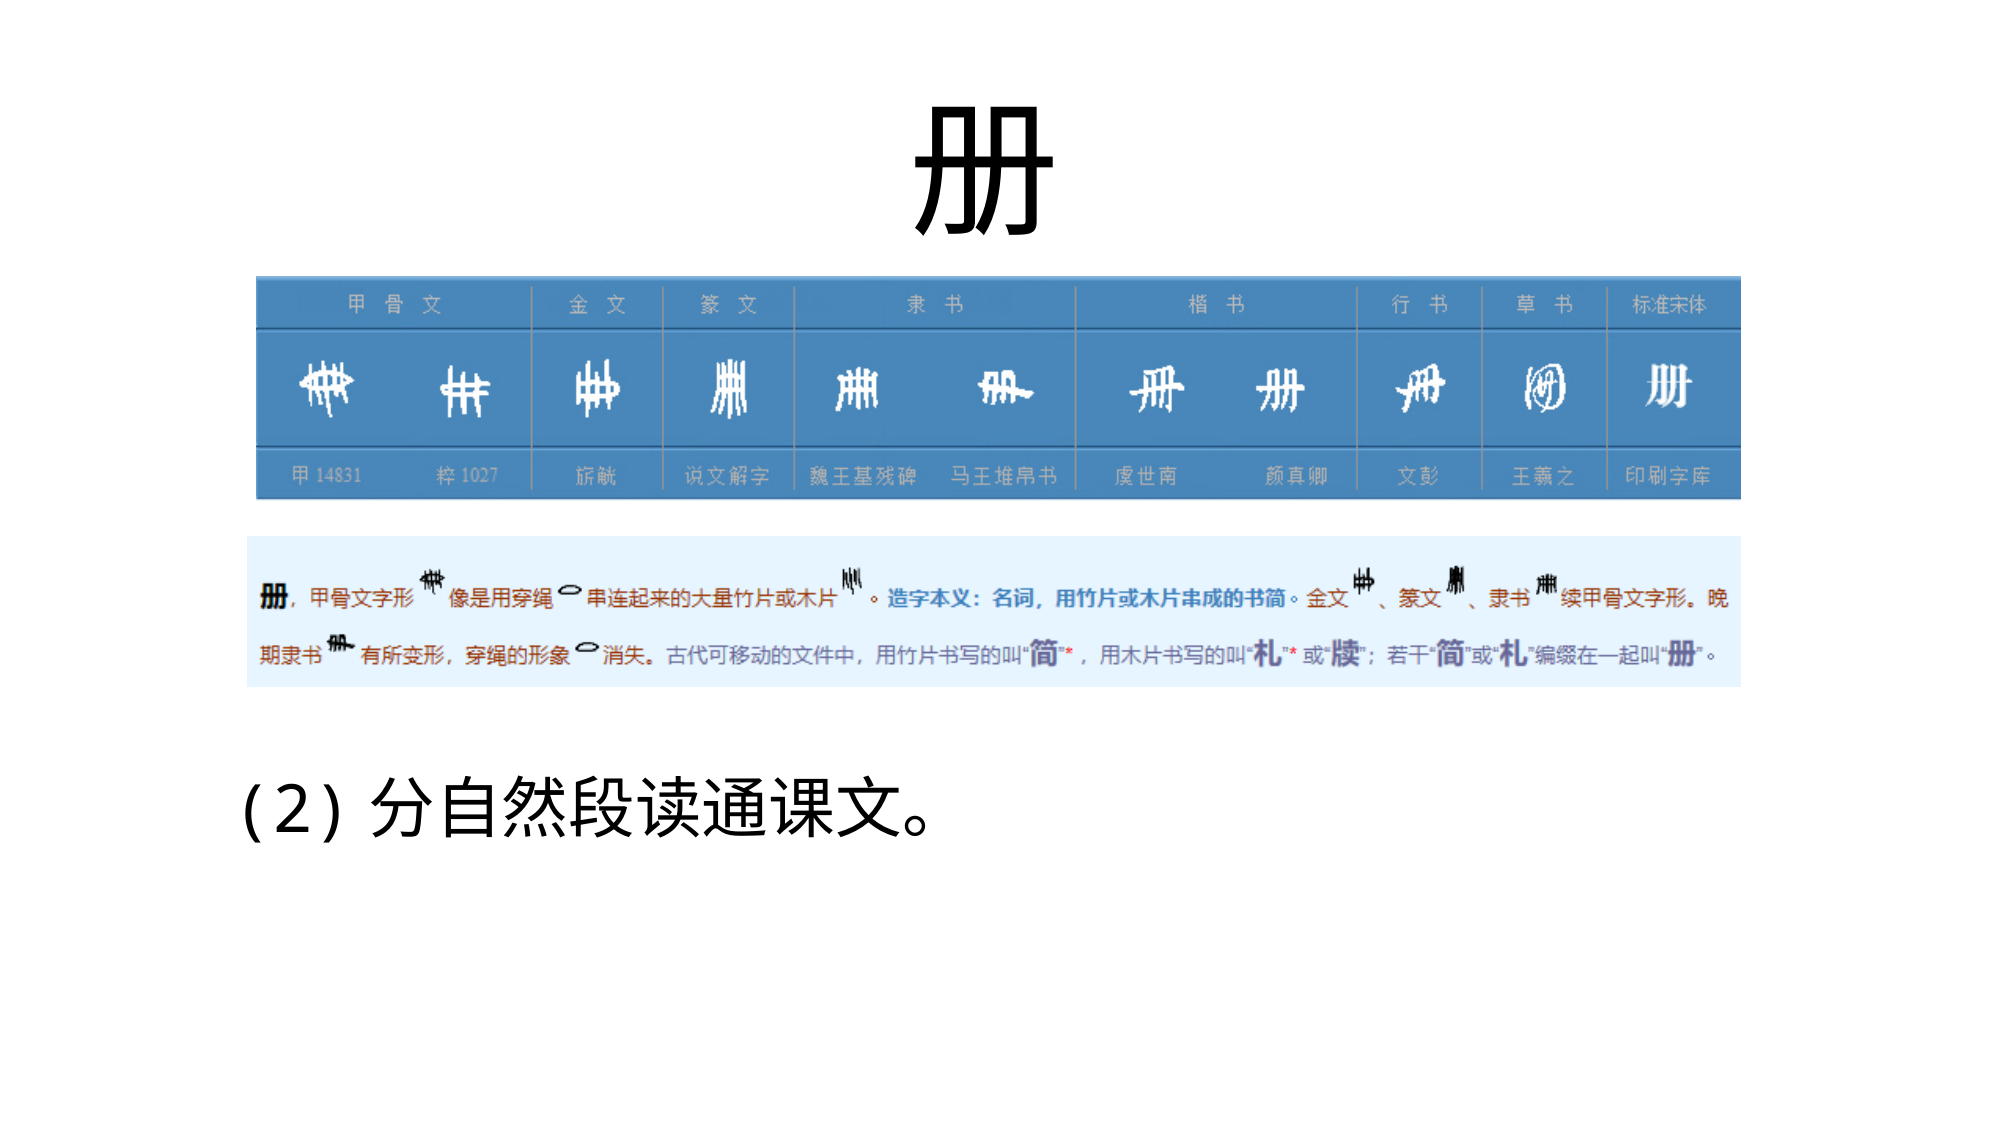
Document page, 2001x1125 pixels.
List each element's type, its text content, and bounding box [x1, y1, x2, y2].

picture [256, 276, 1741, 501]
picture [247, 536, 1741, 687]
text_box 册 [895, 66, 1075, 262]
text_box (2)分自然段读通课文。 [217, 758, 984, 854]
